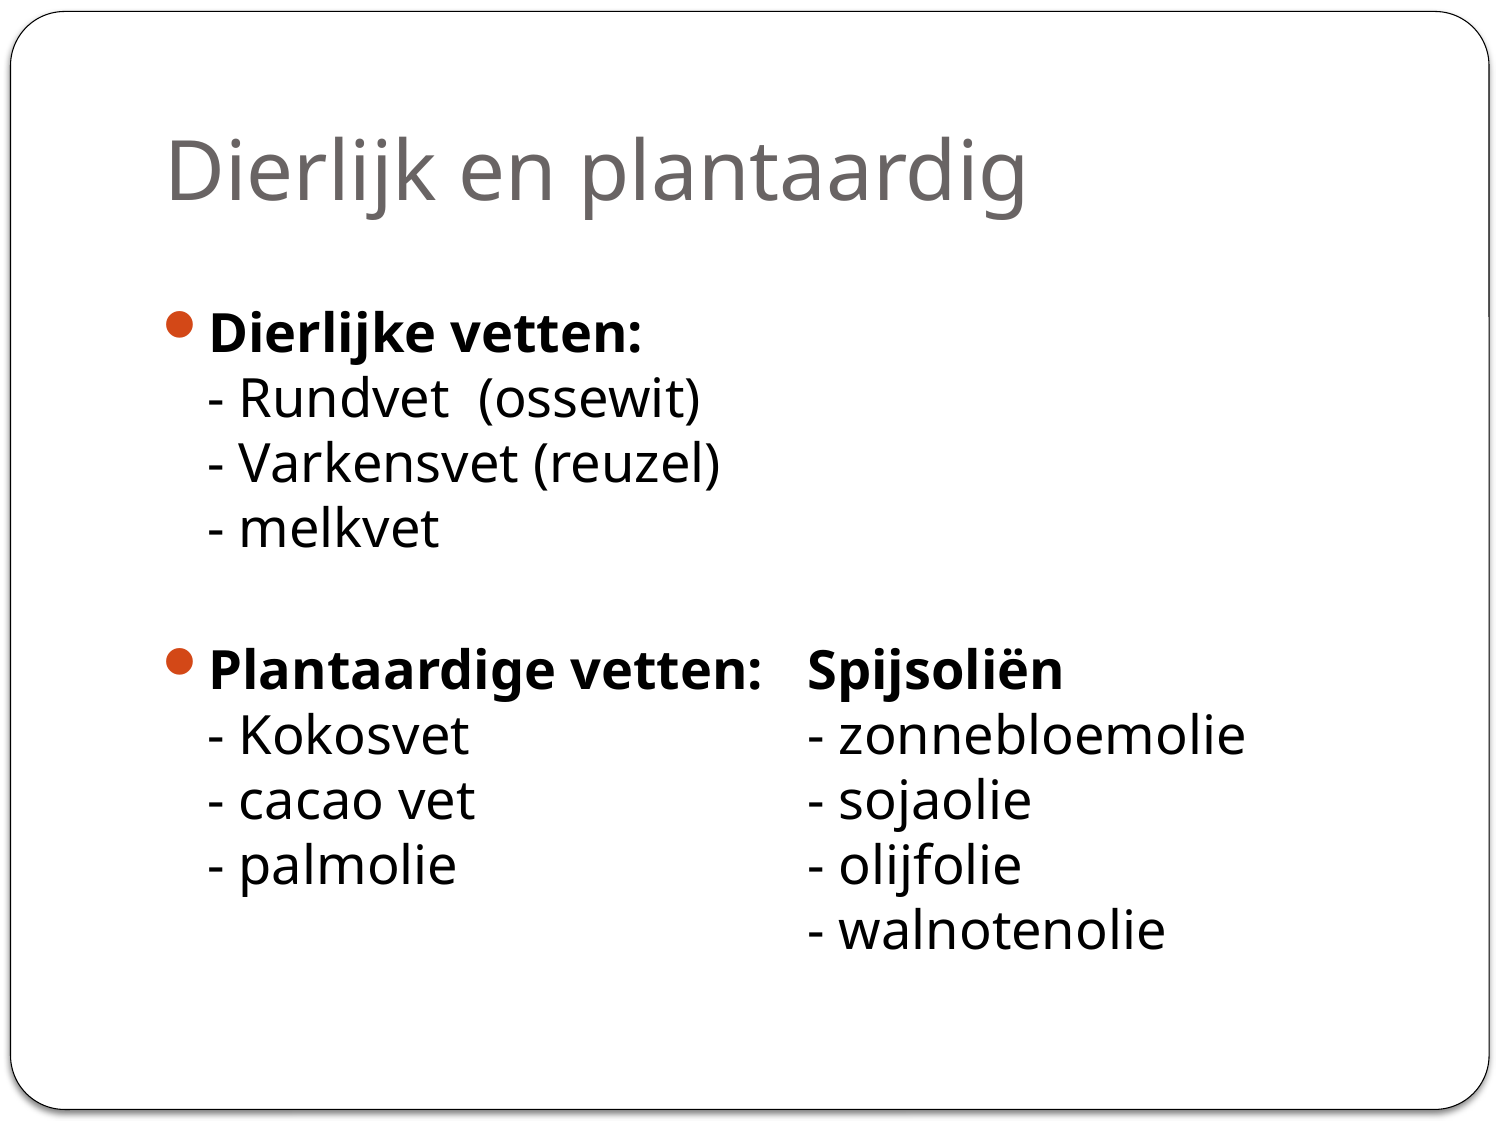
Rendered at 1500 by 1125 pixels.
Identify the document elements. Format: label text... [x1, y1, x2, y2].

title Dierlijk en plantaardig [150, 45, 1425, 233]
list Dierlijke vetten: - Rundvet (ossewit) - Varkensvet (reuzel) - melkvet Plantaardige vetten: Spijsoliën - Kokosvet - zonnebloemolie - cacao vet - sojaolie - palmolie - olijfolie - walnotenolie [147, 290, 1423, 1041]
